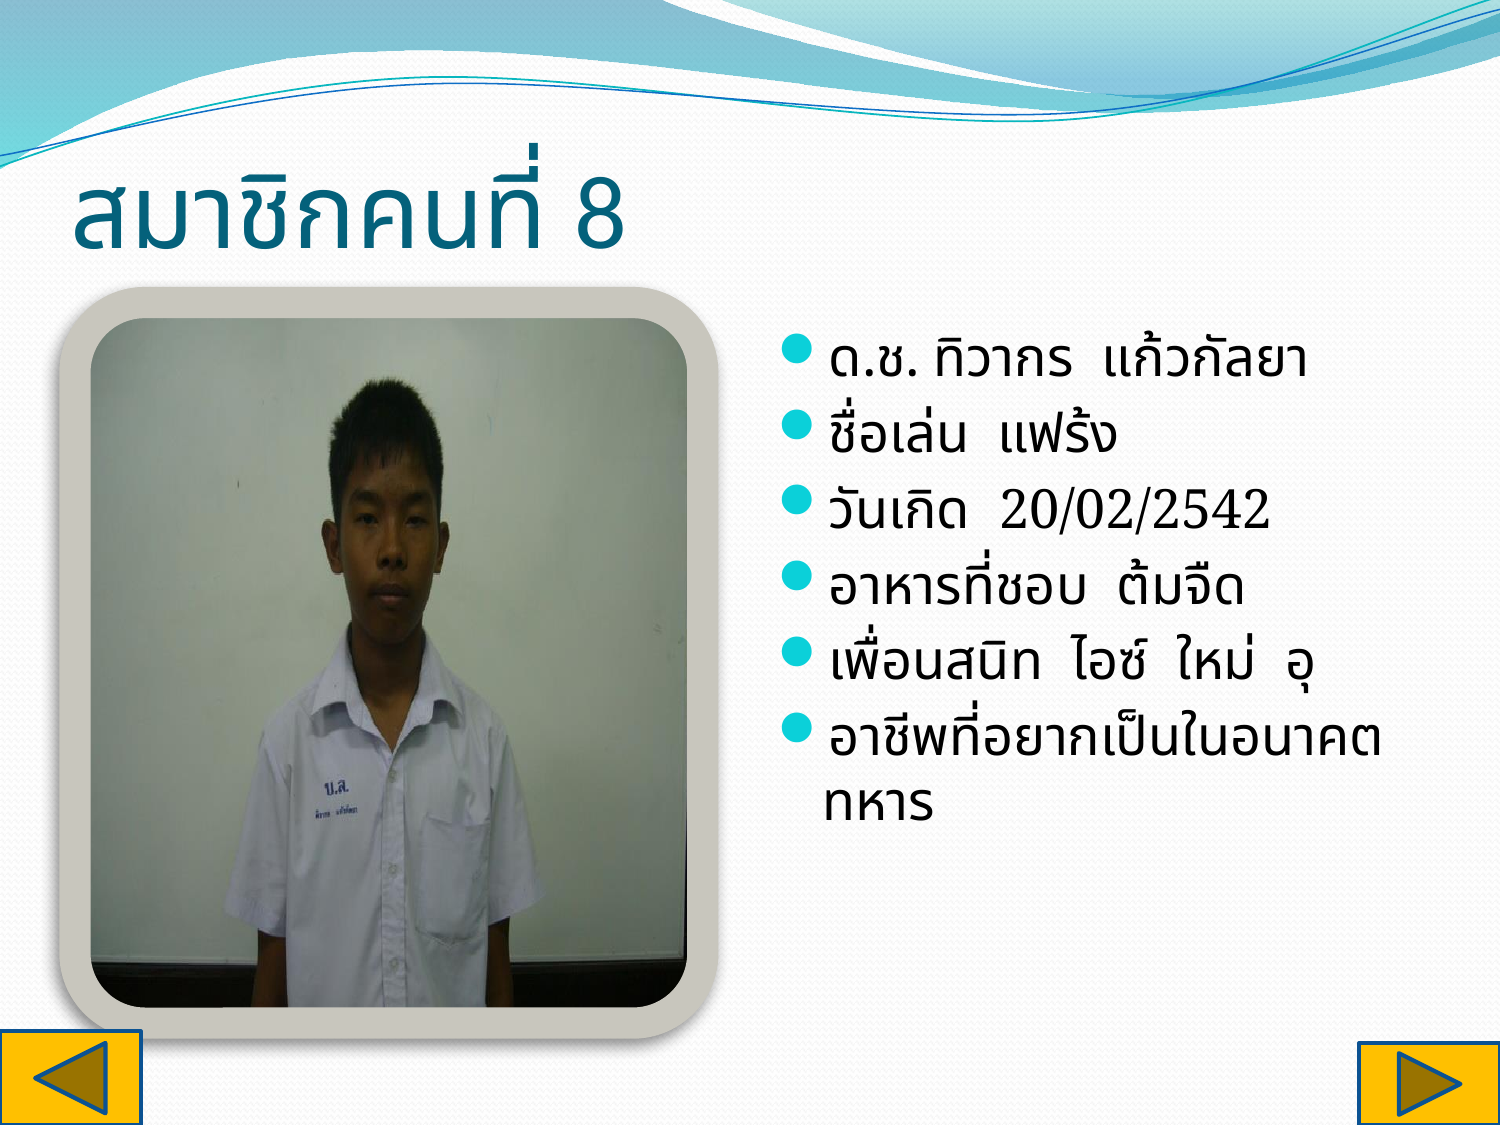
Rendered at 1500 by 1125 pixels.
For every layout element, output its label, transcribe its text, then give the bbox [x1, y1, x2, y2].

list ด.ช. ทิวากร แก้วกัลยา ชื่อเล่น แฟร้ง วันเกิด 20/02/2542 อาหารที่ชอบ ต้มจืด เพื่อนสนิท ไอซ์ ใหม่ อุ อาชีพที่อยากเป็นในอนาคต ทหาร [762, 314, 1426, 1043]
text_box [1357, 1041, 1500, 1125]
text_box [69, 1029, 143, 1036]
title สมาชิกคนที่ 8 [70, 81, 1421, 270]
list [74, 302, 704, 1024]
text_box [0, 1029, 143, 1125]
